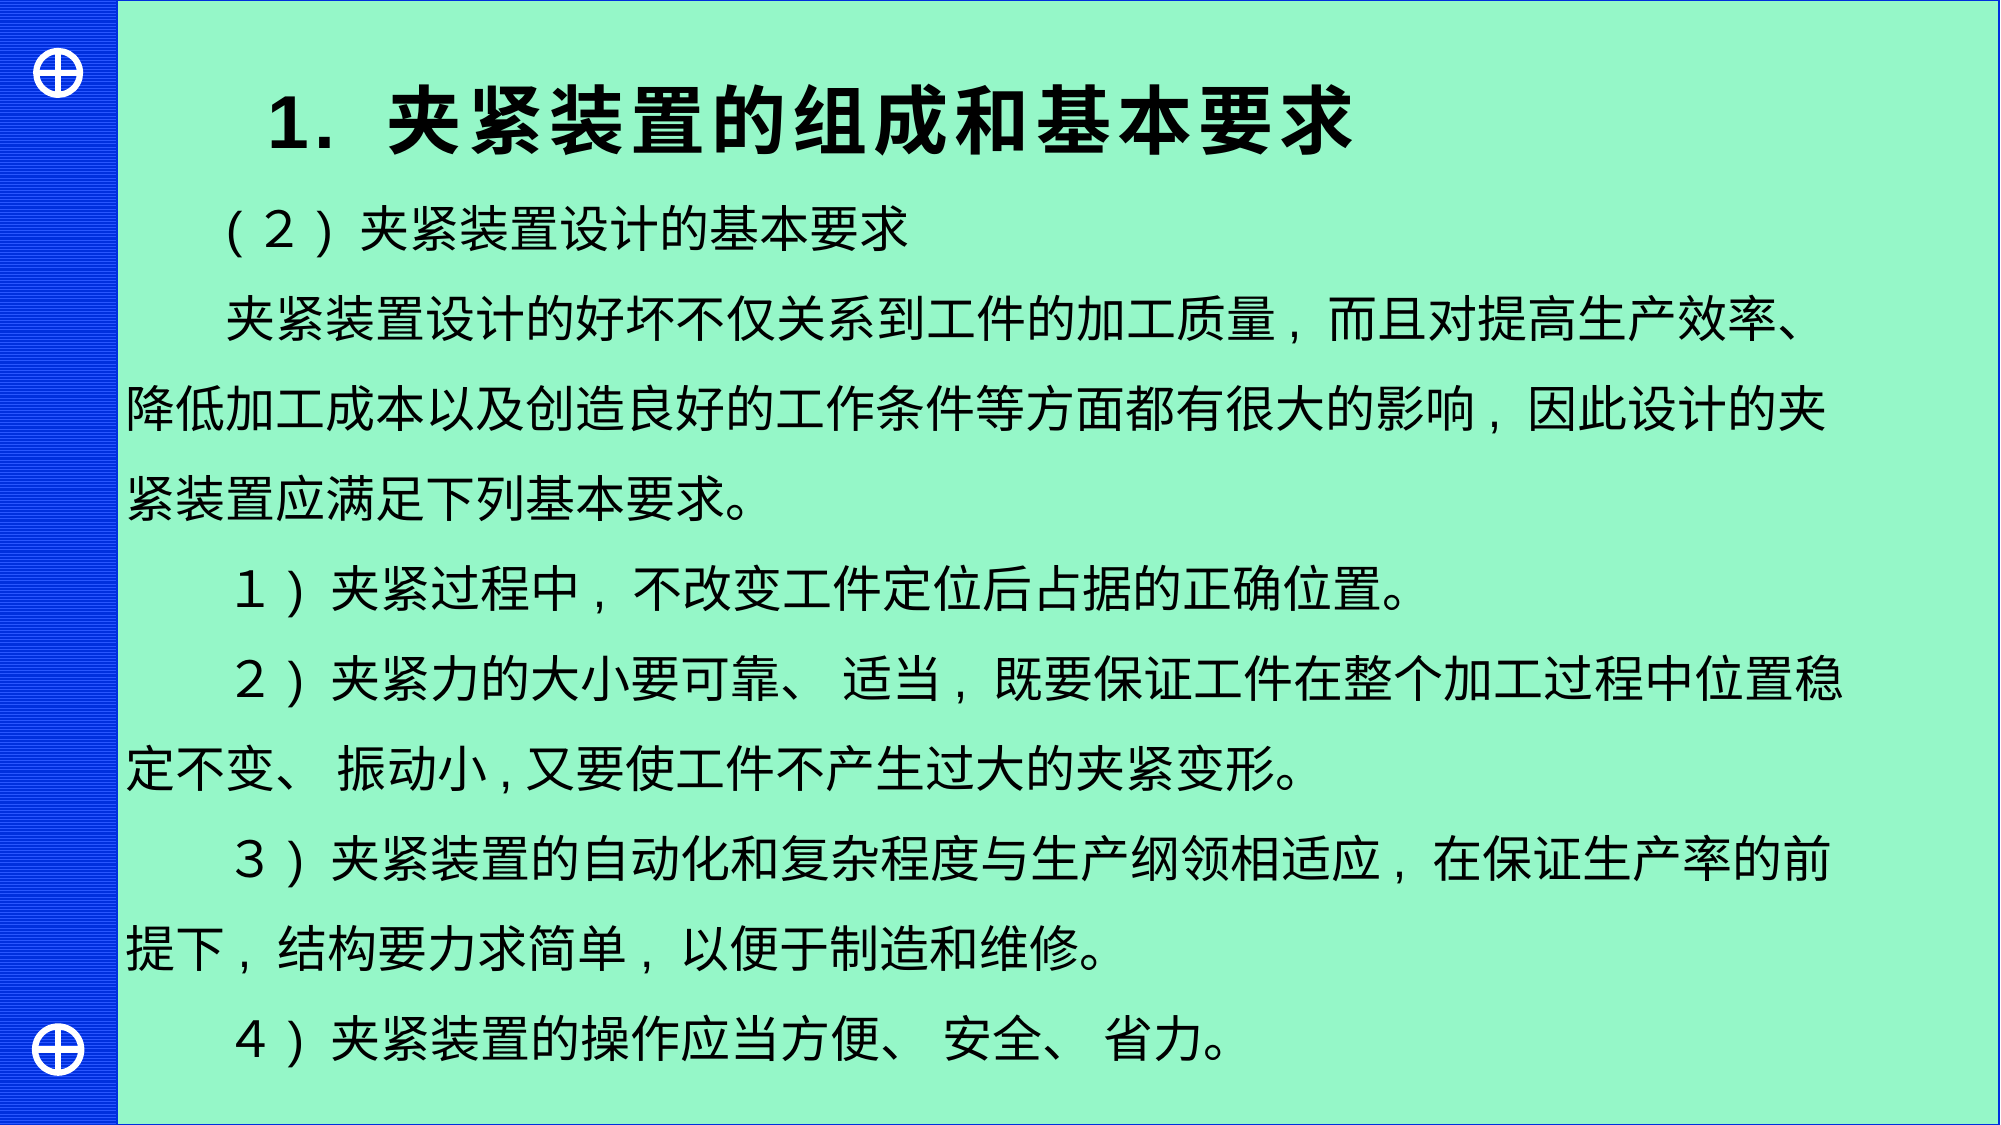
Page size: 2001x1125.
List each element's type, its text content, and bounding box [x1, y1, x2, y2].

text_box (２) 夹紧装置设计的基本要求 夹紧装置设计的好坏不仅关系到工件的加工质量, 而且对提高生产效率、降低加工成本以及创造良好的工作条件等方面都有很大的影响, 因此设计的夹紧装置应满足下列基本要求。 １) 夹紧过程中, 不改变工件定位后占据的正确位置。 ２) 夹紧力的大小要可靠、 适当, 既要保证工件在整个加工过程中位置稳定不变、 振动小,又要使工件不产生过大的夹紧变形。 ３) 夹紧装置的自动化和复杂程度与生产纲领相适应, 在保证生产率的前提下, 结构要力求简单, 以便于制造和维修。 ４) 夹紧装置的操作应当方便、 安全、 省力。 [111, 160, 1880, 640]
text_box 1. 夹紧装置的组成和基本要求 [144, 50, 1432, 160]
